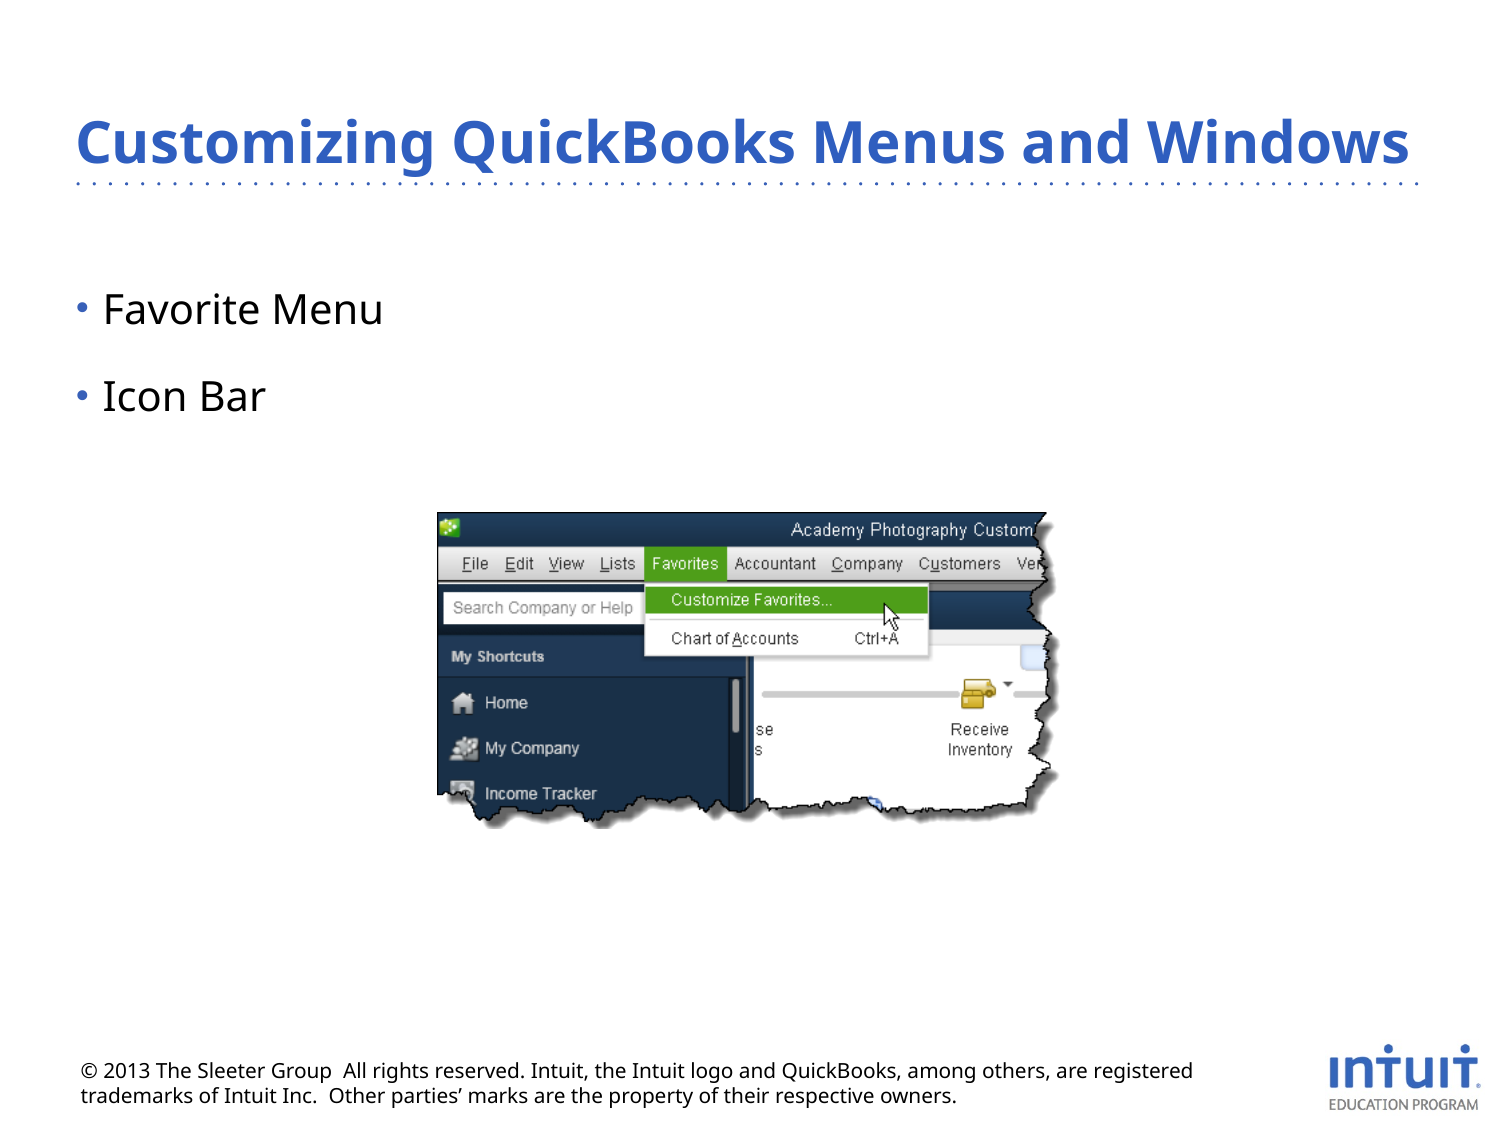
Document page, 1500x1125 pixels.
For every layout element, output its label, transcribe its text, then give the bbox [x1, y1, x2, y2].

picture [437, 512, 1063, 830]
list Favorite Menu Icon Bar [75, 275, 1425, 676]
picture [1325, 1039, 1485, 1116]
title Customizing QuickBooks Menus and Windows [75, 24, 1425, 175]
